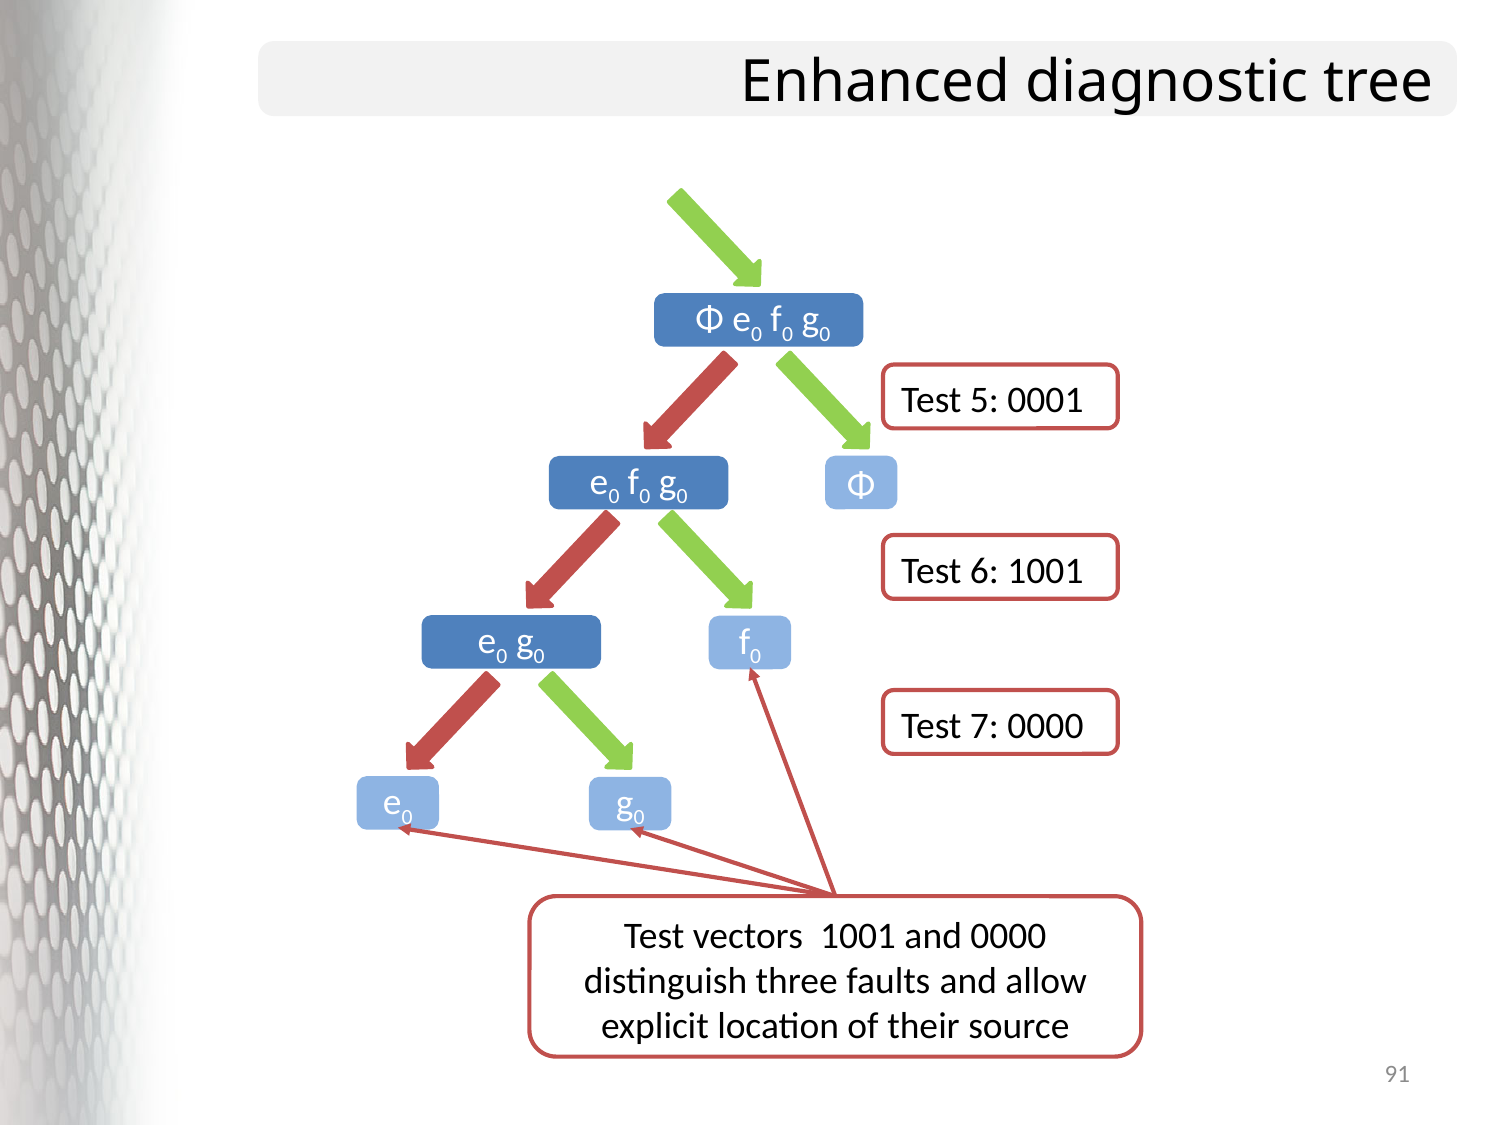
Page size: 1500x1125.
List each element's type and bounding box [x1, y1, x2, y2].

text_box [358, 179, 1142, 1057]
title [258, 40, 1449, 117]
slide_number [1074, 1042, 1425, 1103]
picture [0, 0, 200, 1125]
